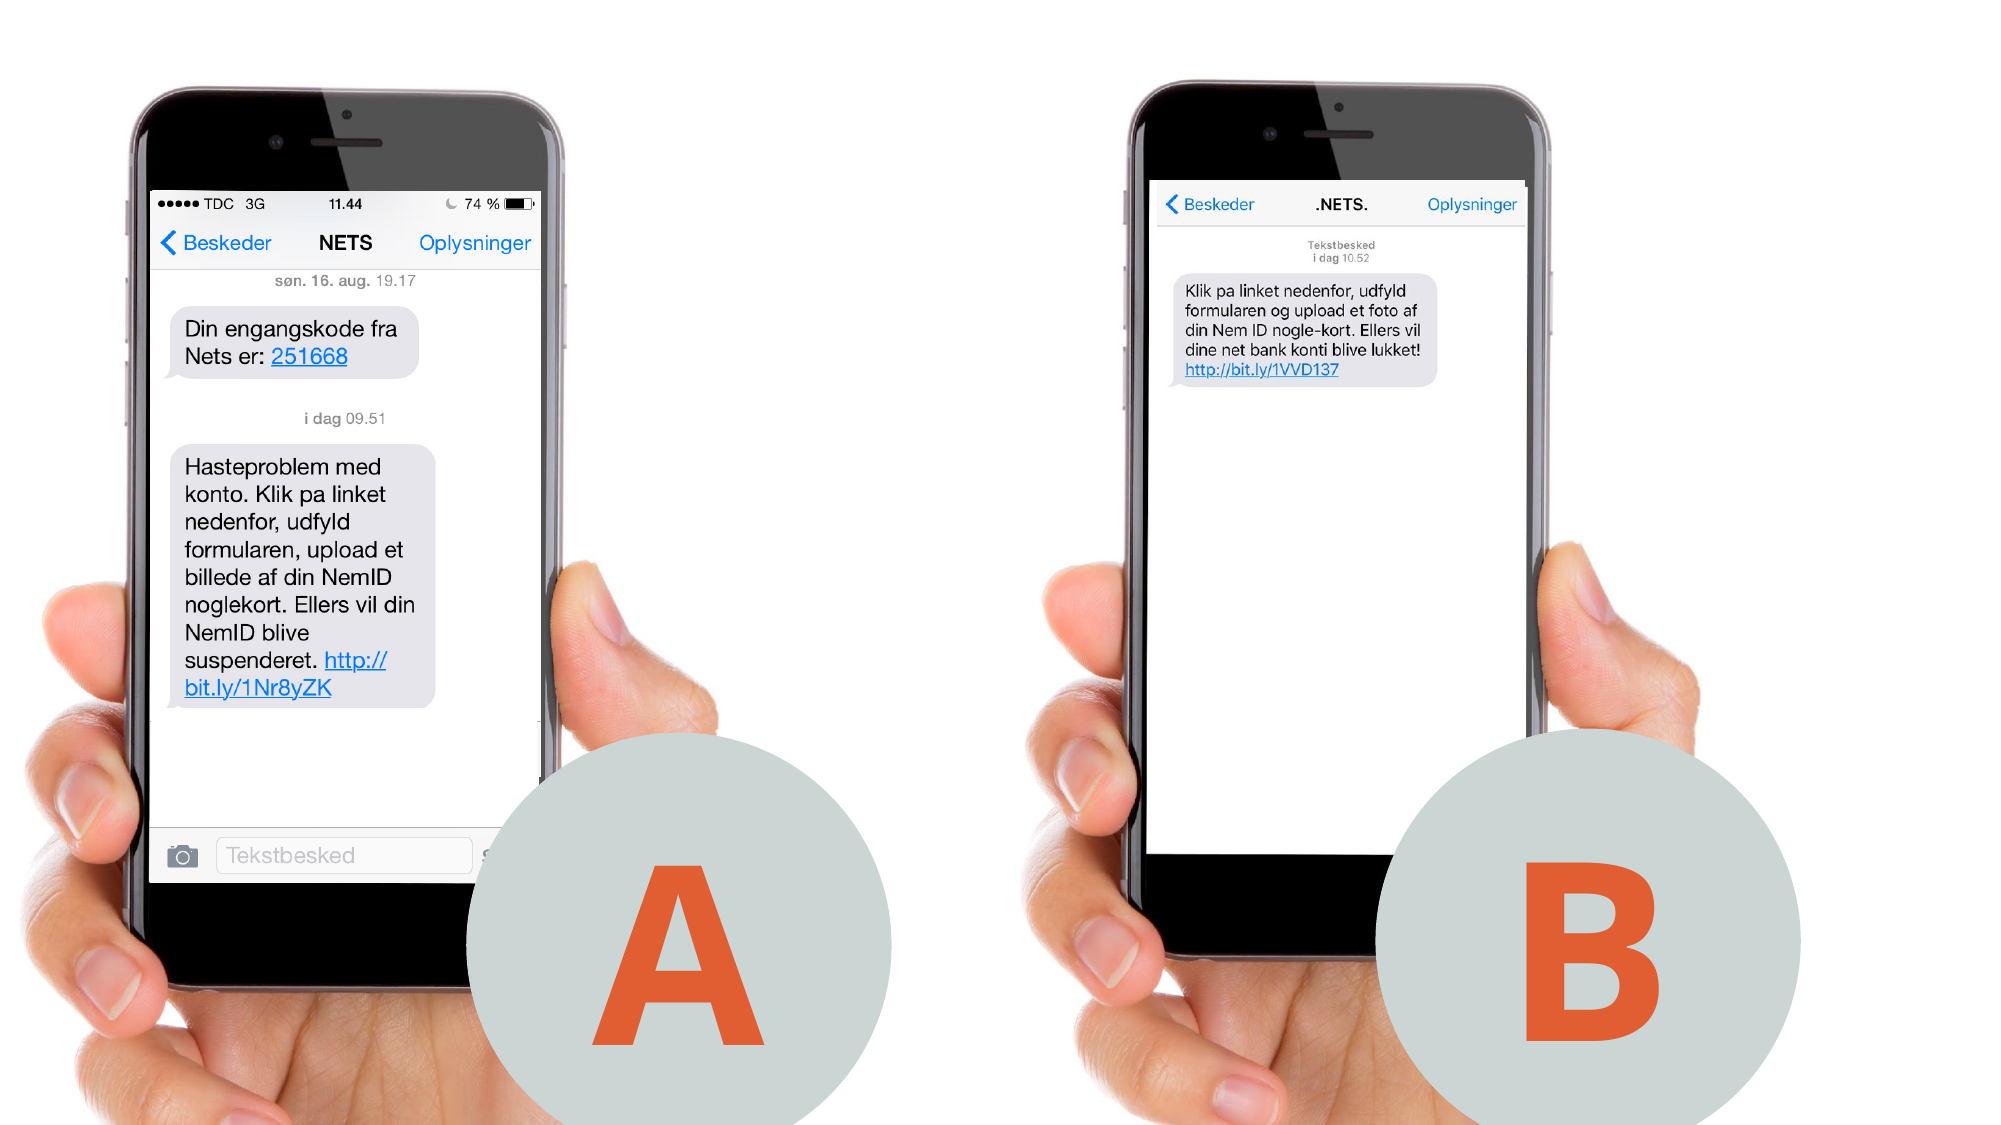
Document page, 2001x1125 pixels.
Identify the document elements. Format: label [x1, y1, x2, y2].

text_box [0, 0, 727, 1125]
text_box [734, 0, 2000, 1125]
